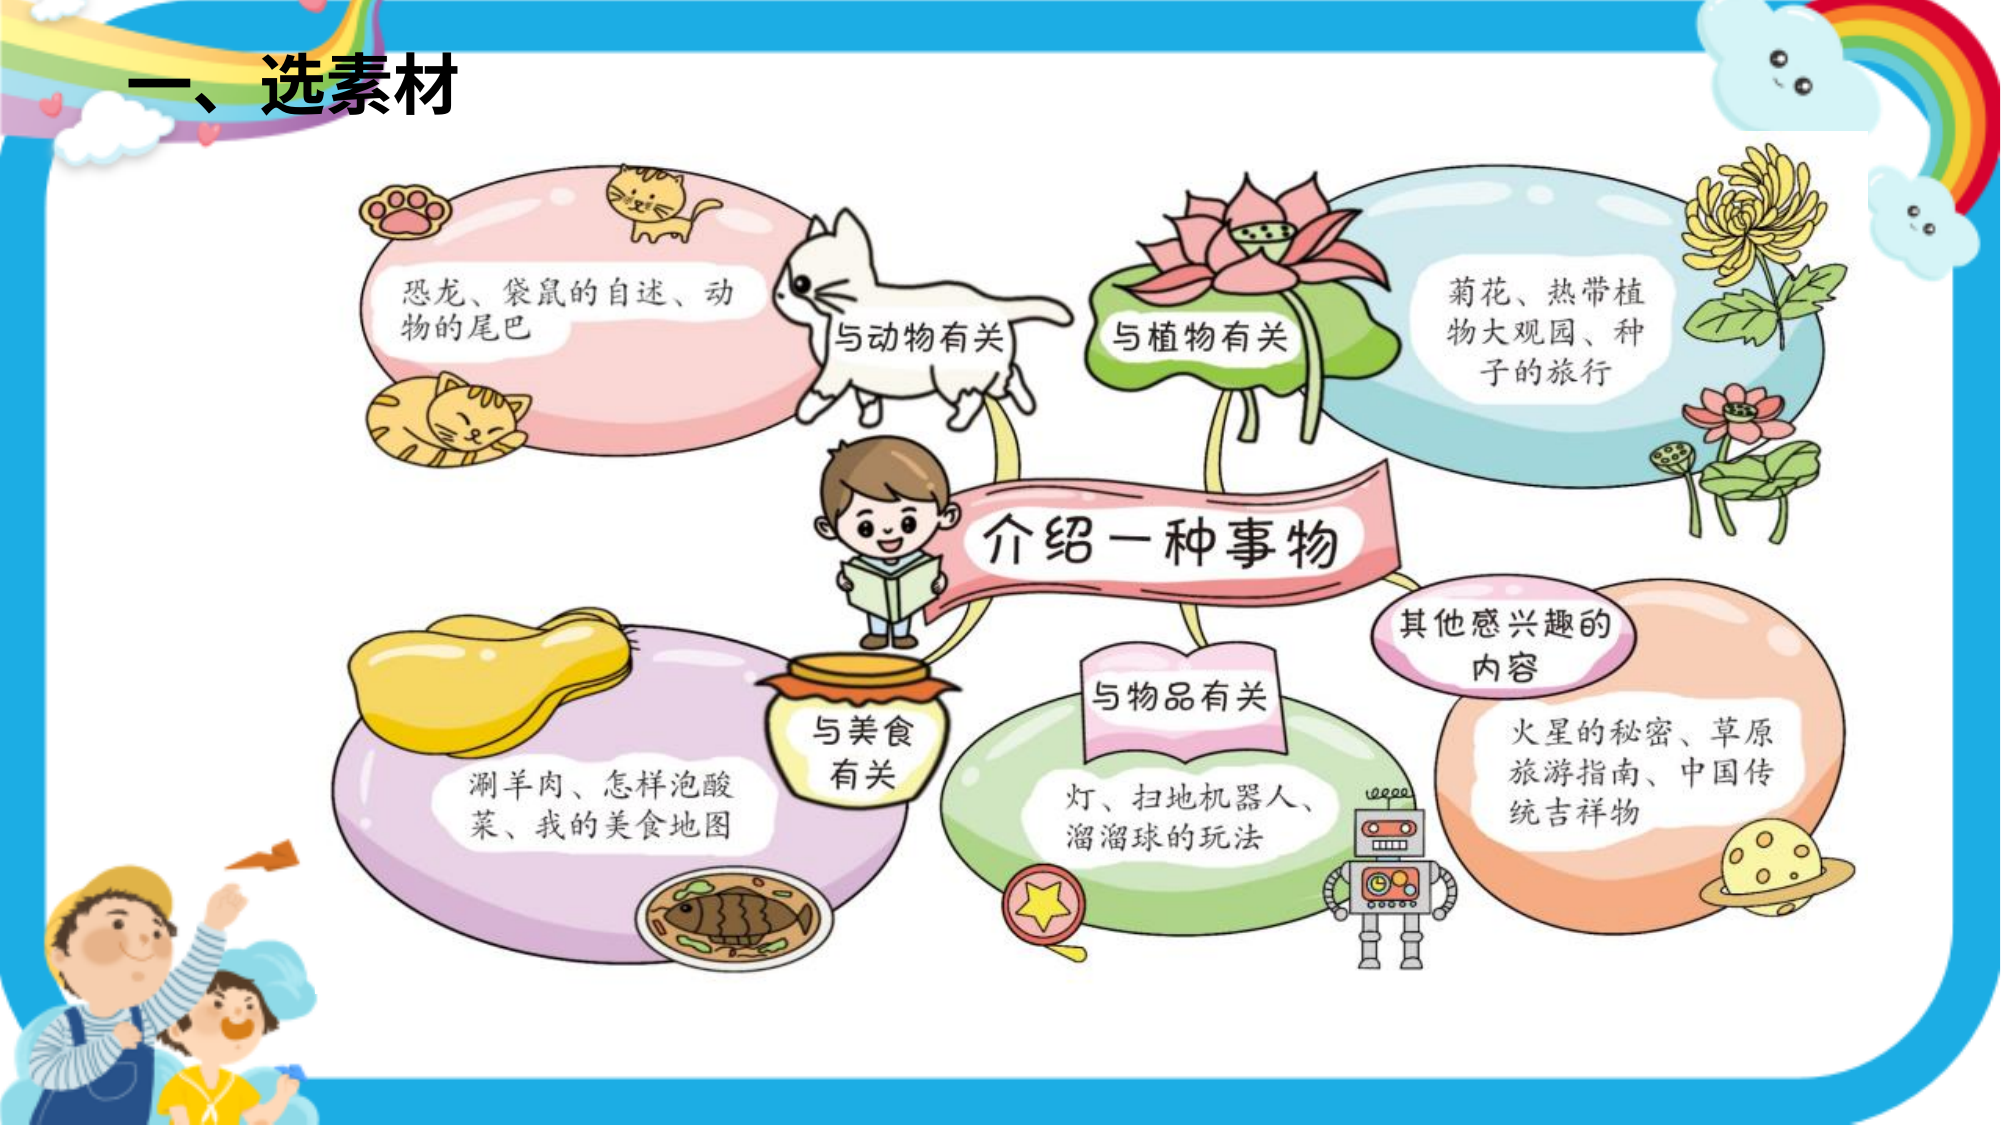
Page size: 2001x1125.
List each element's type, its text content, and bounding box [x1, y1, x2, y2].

text_box 一、选素材 [111, 35, 665, 130]
picture [0, 0, 2001, 1125]
